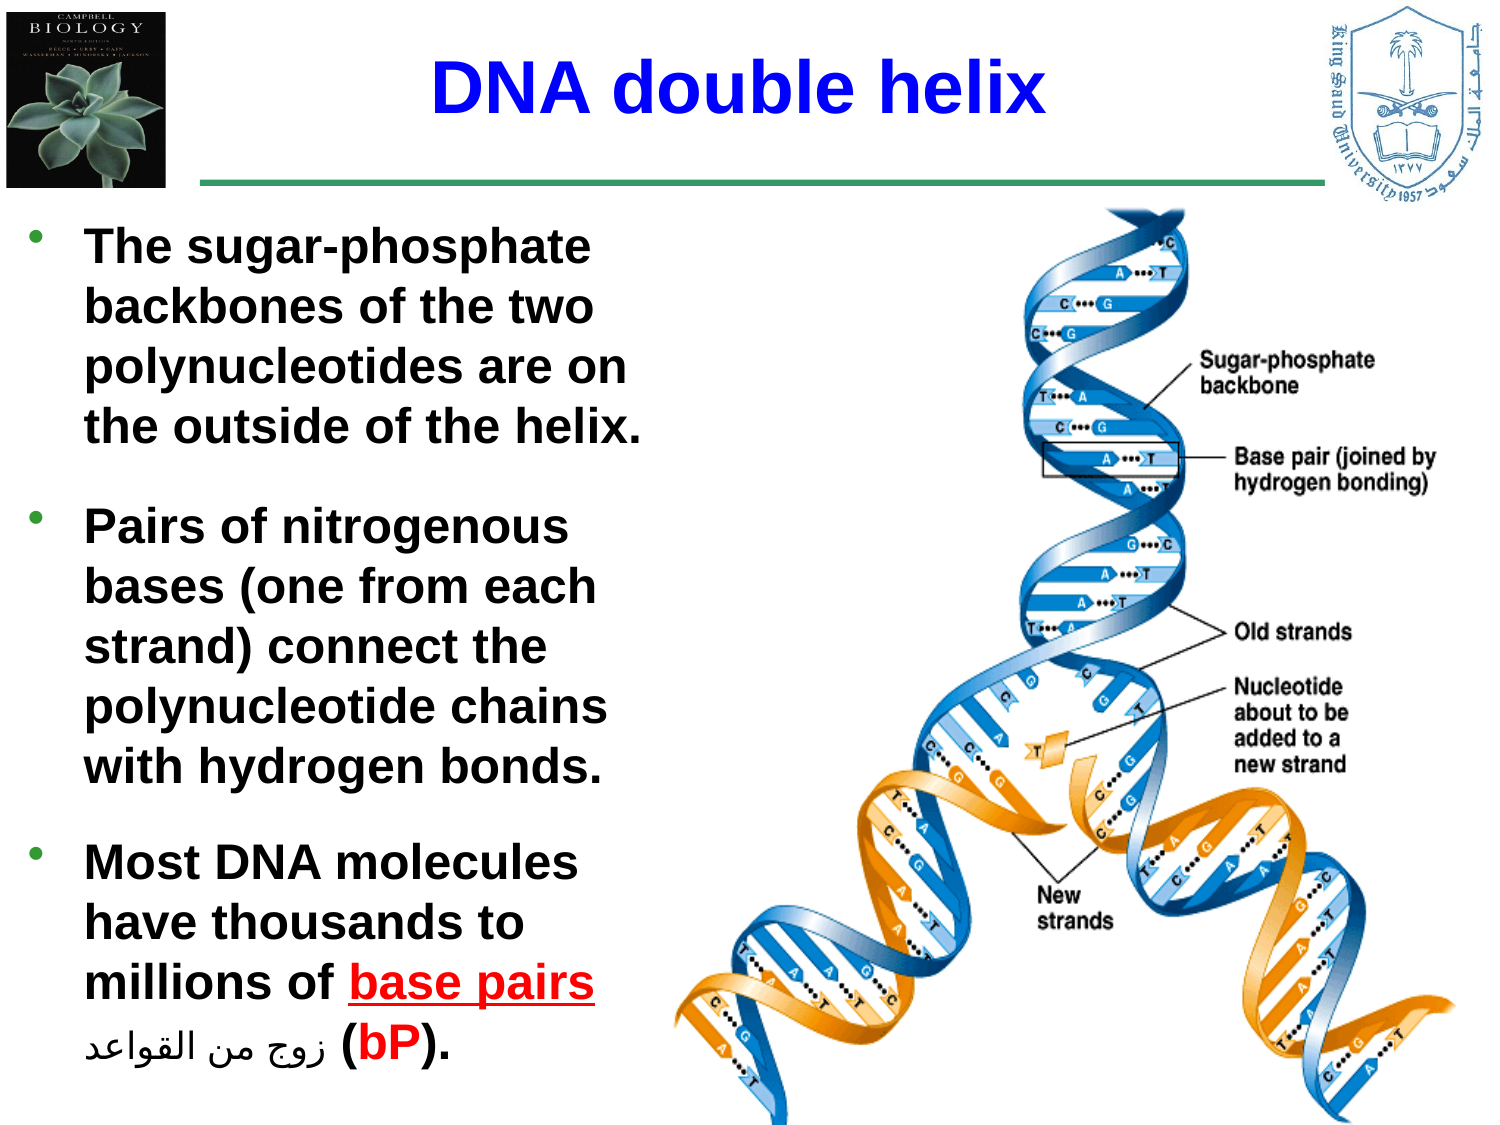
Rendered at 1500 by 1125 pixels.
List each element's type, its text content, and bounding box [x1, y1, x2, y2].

list The sugar-phosphate backbones of the two polynucleotides are on the outside of the helix. Pairs of nitrogenous bases (one from each strand) connect the polynucleotide chains with hydrogen bonds. Most DNA molecules have thousands to millions of base pairs زوج من القواعد (bP). [12, 216, 657, 1078]
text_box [5, 0, 1488, 209]
picture [662, 209, 1476, 1125]
